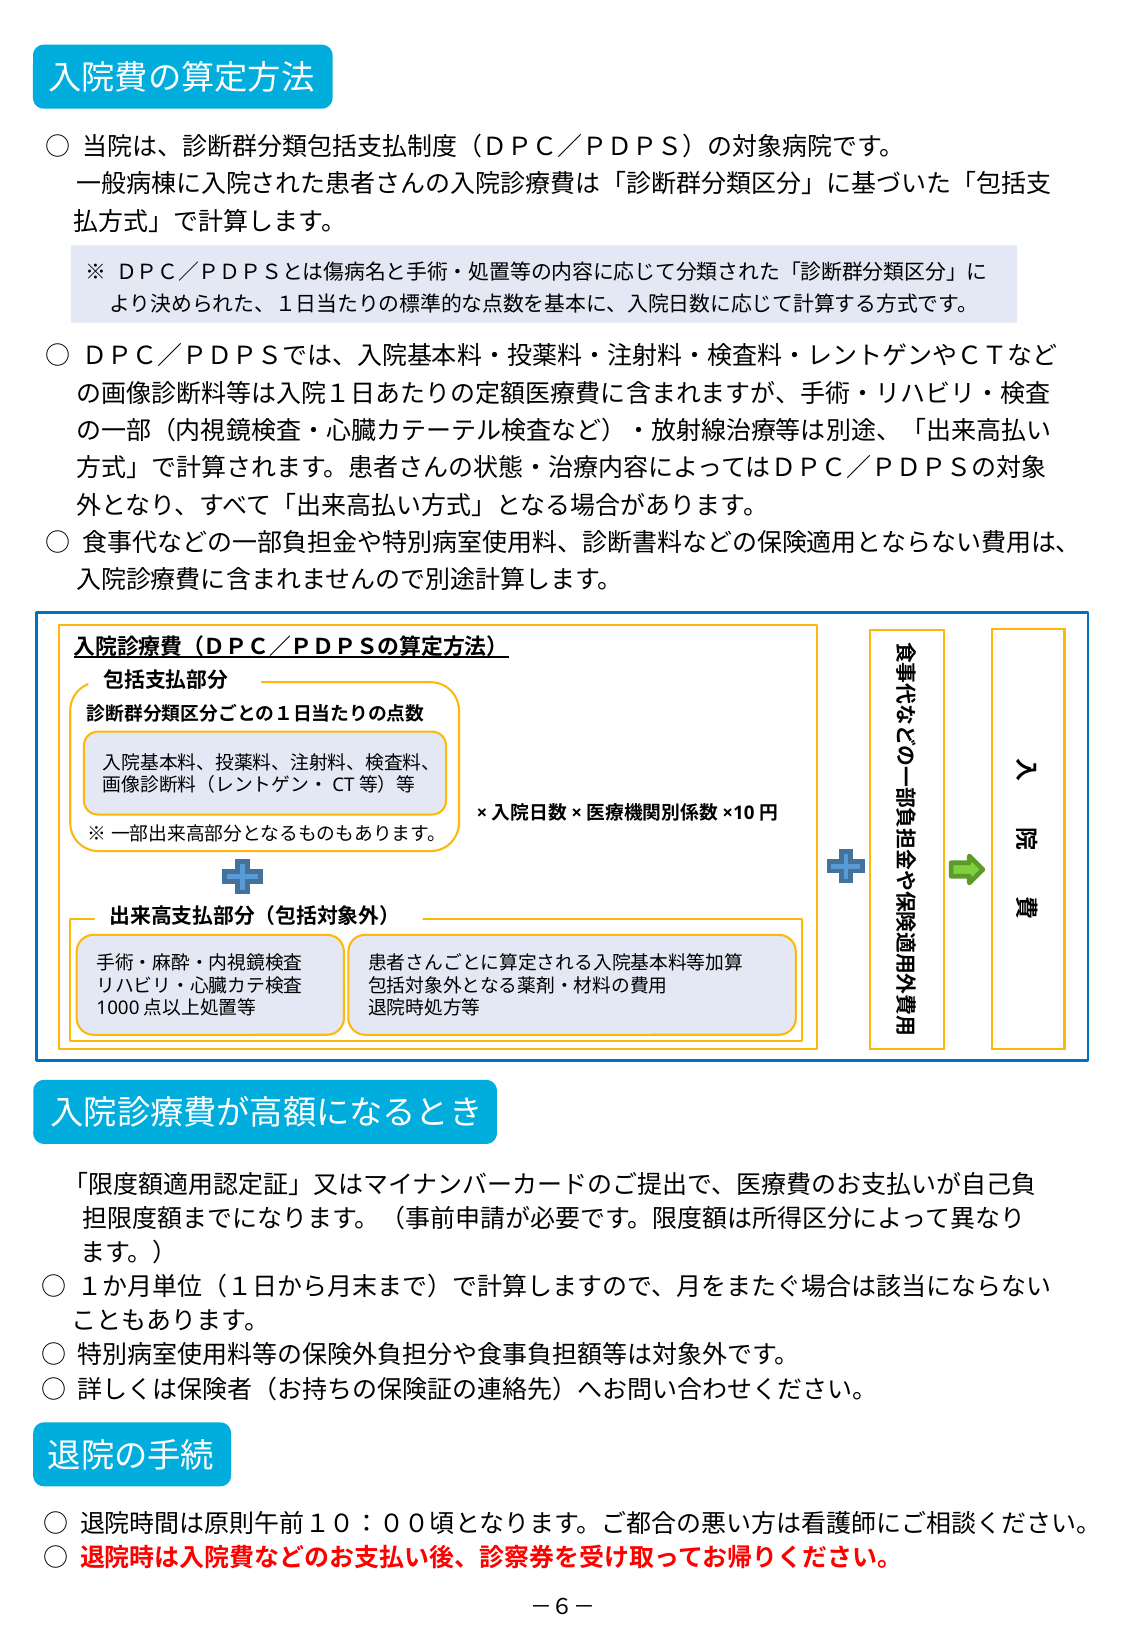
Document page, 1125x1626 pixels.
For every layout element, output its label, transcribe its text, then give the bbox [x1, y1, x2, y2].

text_box ○ 退院時間は原則午前１０：００頃となります。ご都合の悪い方は看護師にご相談ください。 ○ 退院時は入院費などのお支払い後、診察券を受け取ってお帰りください。 [28, 1496, 1097, 1579]
text_box ○ ＤＰＣ／ＰＤＰＳでは、入院基本料・投薬料・注射料・検査料・レントゲンやＣＴなど の画像診断料等は入院１日あたりの定額医療費に含まれますが、手術・リハビリ・検査 の一部（内視鏡検査・心臓カテーテル検査など）・放射線治療等は別途、「出来高払い 方式」で計算されます。患者さんの状態・治療内容によってはＤＰＣ／ＰＤＰＳの対象 外となり、すべて「出来高払い方式」となる場合があります。 ○ 食事代などの一部負担金や特別病室使用料、診断書料などの保険適用とならない費用は、 入院診療費に含まれませんので別途計算します。 [30, 324, 1083, 602]
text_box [30, 1422, 232, 1487]
text_box ※ ＤＰＣ／ＰＤＰＳとは傷病名と手術・処置等の内容に応じて分類された「診断群分類区分」に より決められた、１日当たりの標準的な点数を基本に、入院日数に応じて計算する方式です。 [70, 245, 1018, 323]
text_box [30, 1079, 503, 1145]
text_box 「限度額適用認定証」又はマイナンバーカードのご提出で、医療費のお支払いが自己負 担限度額までになります。（事前申請が必要です。限度額は所得区分によって異なり ます。） ○ １か月単位（１日から月末まで）で計算しますので、月をまたぐ場合は該当にならない こともあります。 ○ 特別病室使用料等の保険外負担分や食事負担額等は対象外です。 ○ 詳しくは保険者（お持ちの保険証の連絡先）へお問い合わせください。 [26, 1157, 1078, 1411]
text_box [30, 44, 333, 109]
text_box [36, 612, 1089, 1061]
text_box ○ 当院は、診断群分類包括支払制度（ＤＰＣ／ＰＤＰＳ）の対象病院です。 一般病棟に入院された患者さんの入院診療費は「診断群分類区分」に基づいた「包括支 払方式」で計算します。 [30, 115, 1083, 243]
text_box －６－ [515, 1585, 610, 1625]
